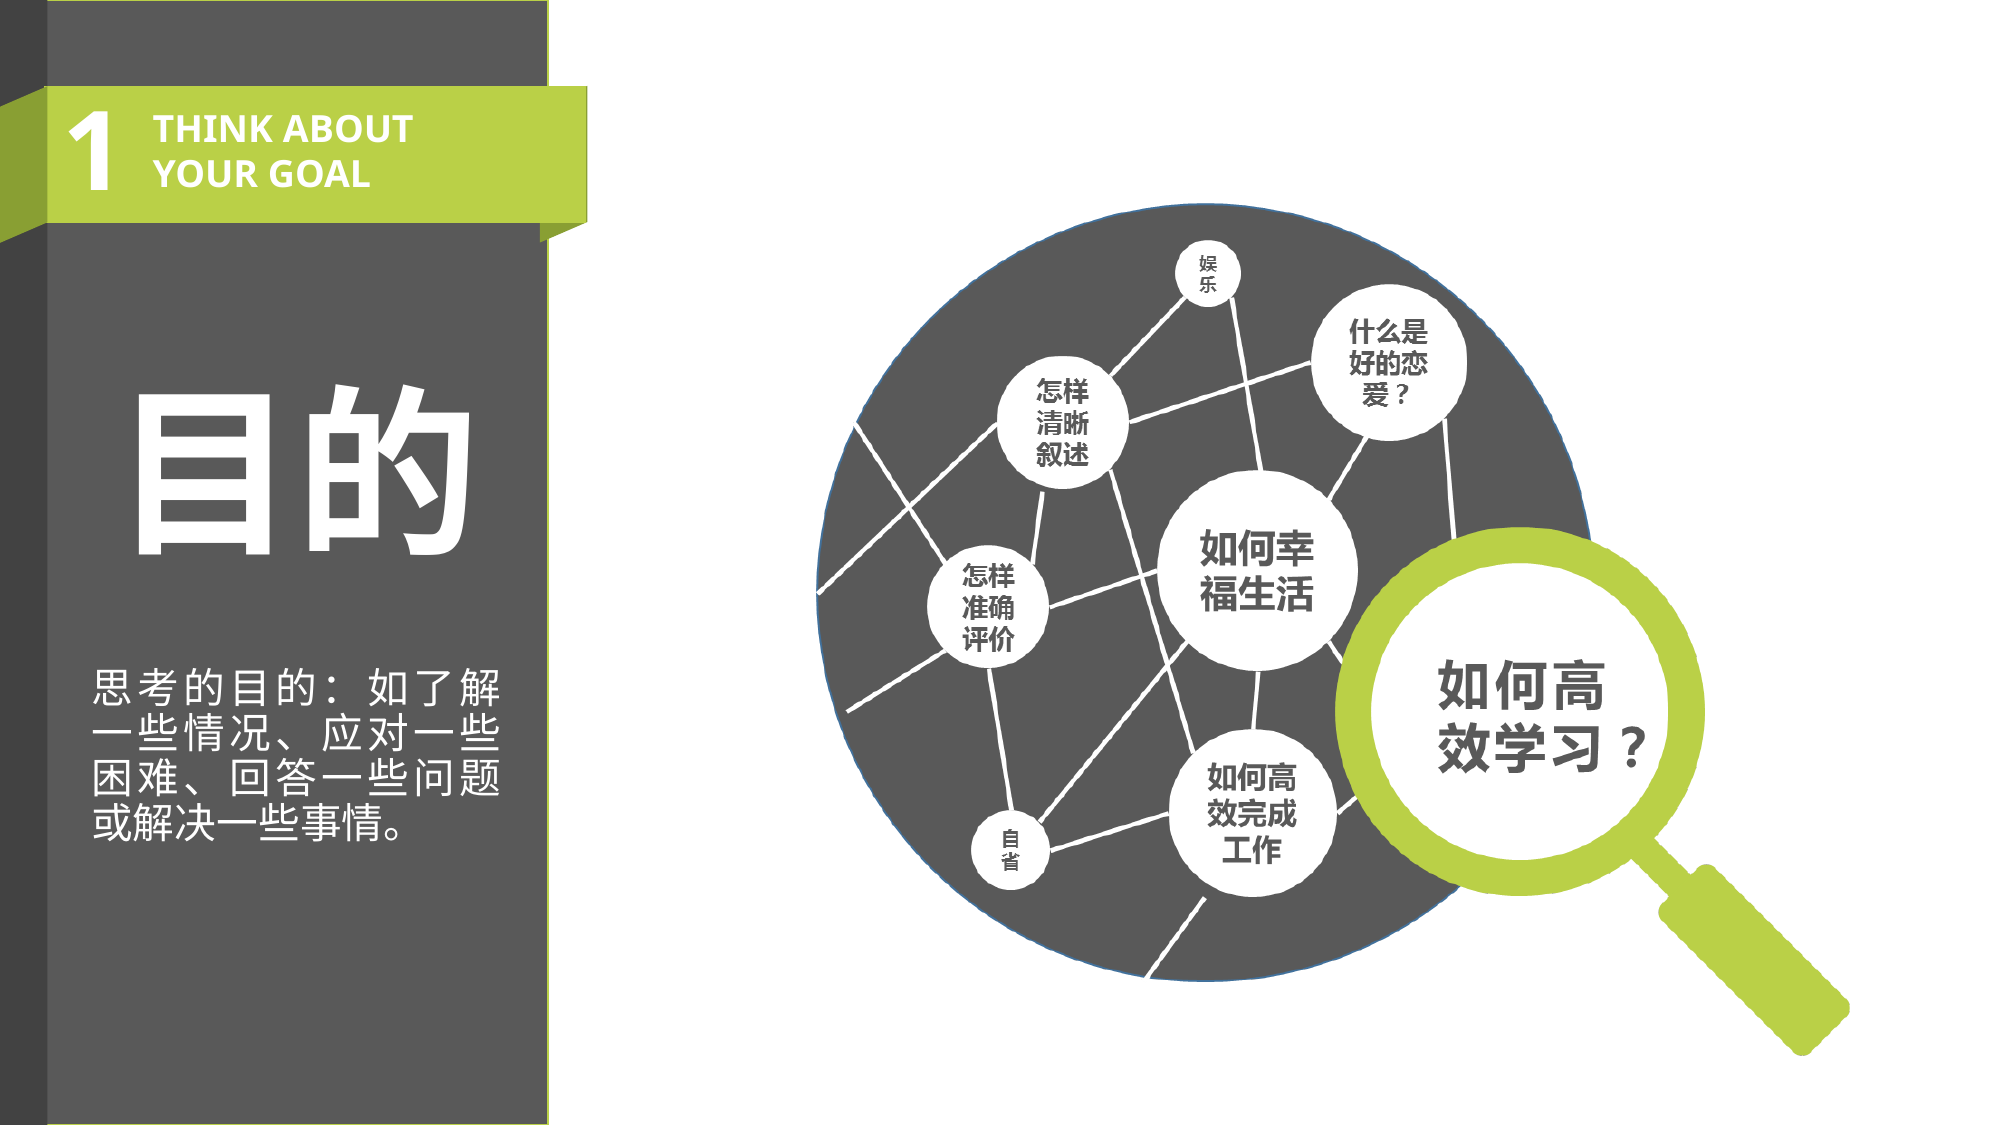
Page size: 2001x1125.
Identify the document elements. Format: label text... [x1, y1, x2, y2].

list 目的 思考的目的：如了解一些情况、应对一些困难、回答一些问题或解决一些事情。 [76, 375, 517, 921]
text_box THINK ABOUT YOUR GOAL [138, 97, 517, 203]
title 1 [47, 87, 548, 222]
picture [815, 203, 1850, 1056]
